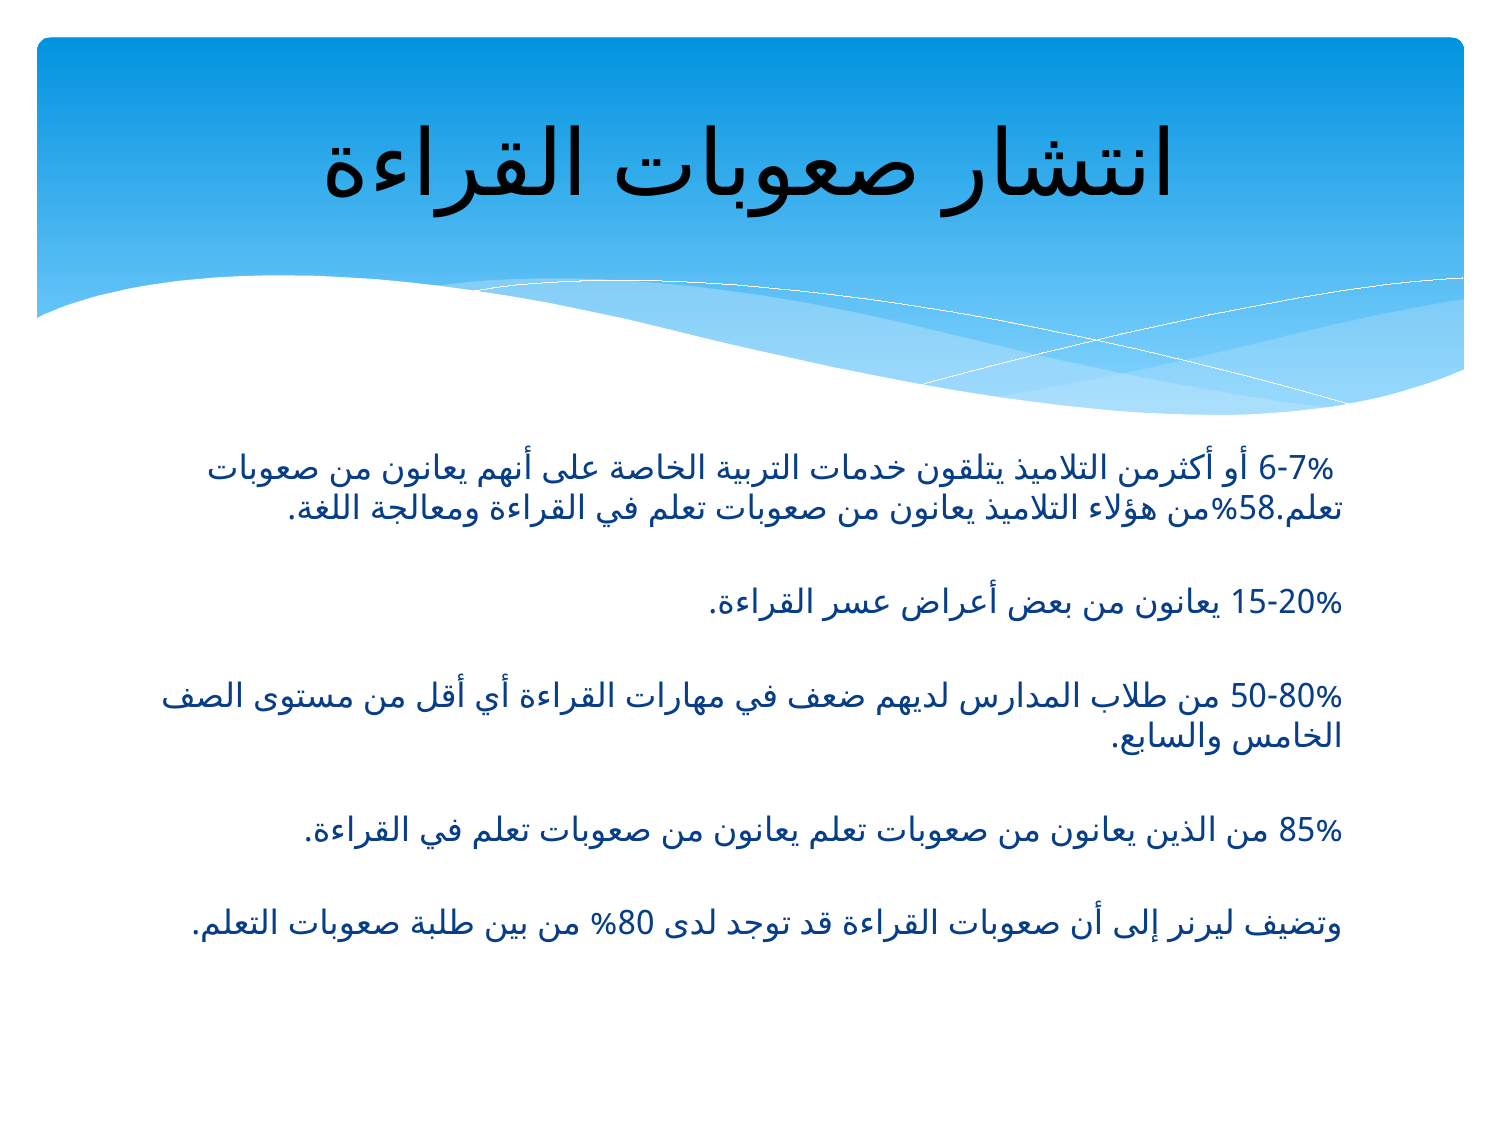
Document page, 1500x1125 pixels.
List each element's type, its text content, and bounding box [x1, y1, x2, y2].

list 6-7% أو أكثرمن التلاميذ يتلقون خدمات التربية الخاصة على أنهم يعانون من صعوبات تعلم.58%من هؤلاء التلاميذ يعانون من صعوبات تعلم في القراءة ومعالجة اللغة. 15-20% يعانون من بعض أعراض عسر القراءة. 50-80% من طلاب المدارس لديهم ضعف في مهارات القراءة أي أقل من مستوى الصف الخامس والسابع. 85% من الذين يعانون من صعوبات تعلم يعانون من صعوبات تعلم في القراءة. وتضيف ليرنر إلى أن صعوبات القراءة قد توجد لدى 80% من بين طلبة صعوبات التعلم. [143, 438, 1359, 1005]
title انتشار صعوبات القراءة [75, 55, 1425, 261]
